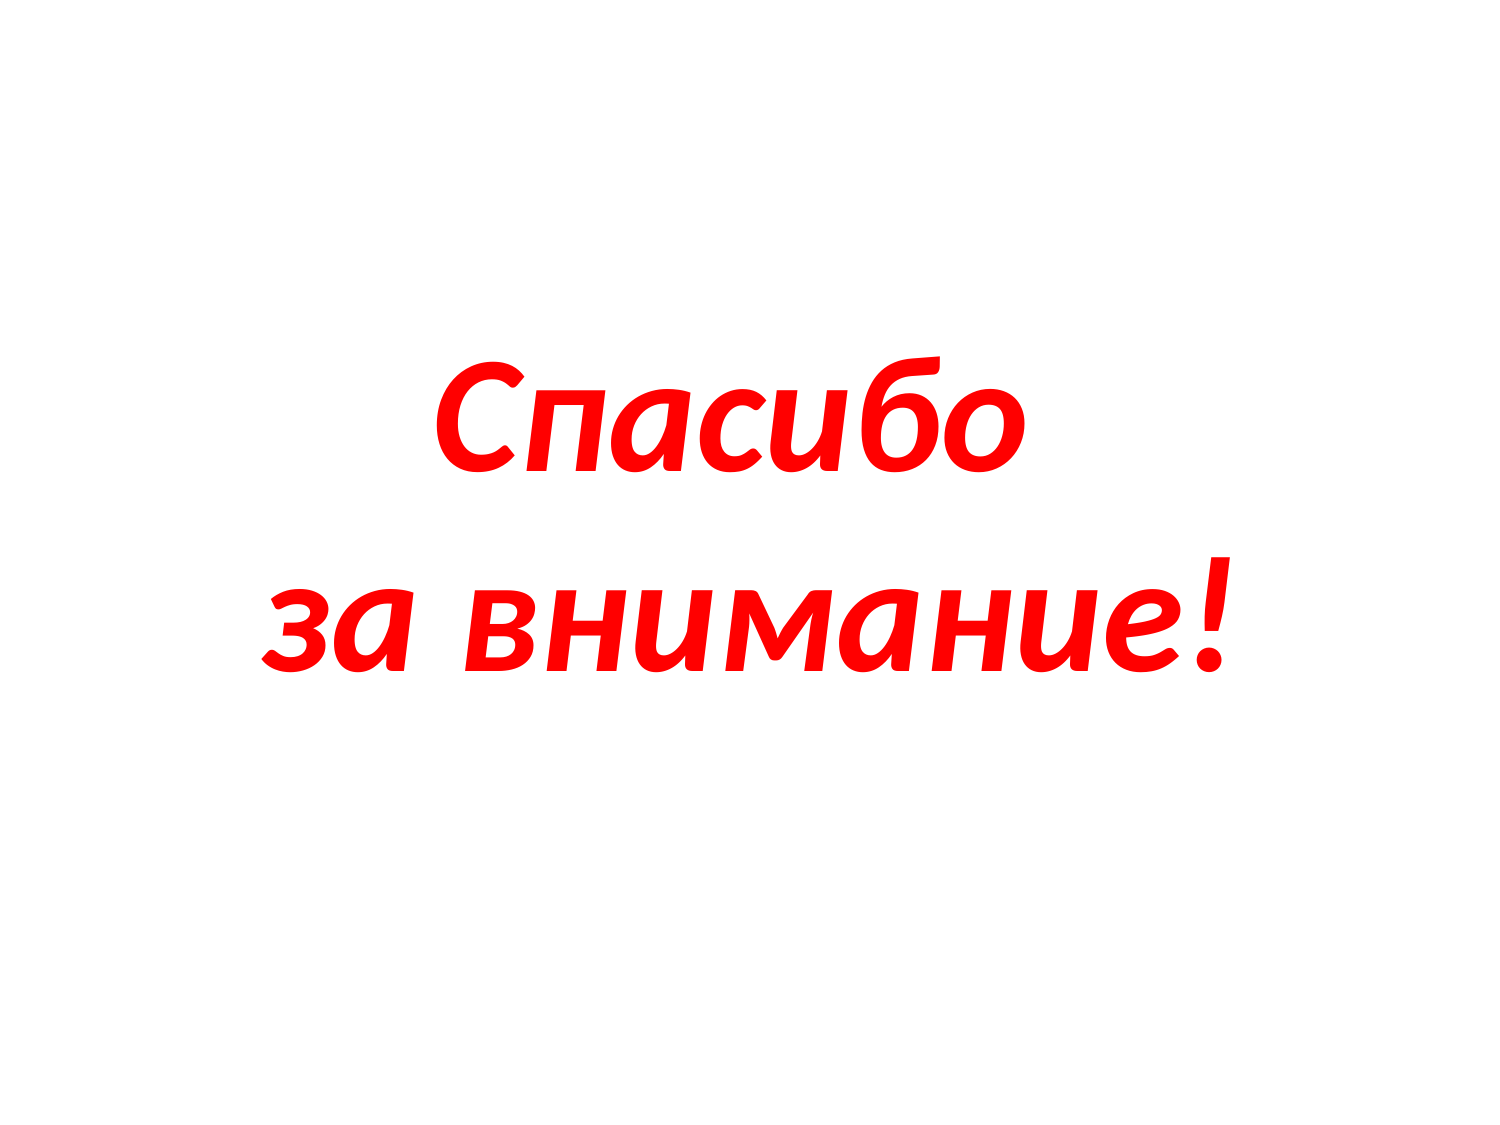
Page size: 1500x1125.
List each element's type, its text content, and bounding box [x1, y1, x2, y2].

title Спасибо за внимание! [75, 45, 1425, 965]
